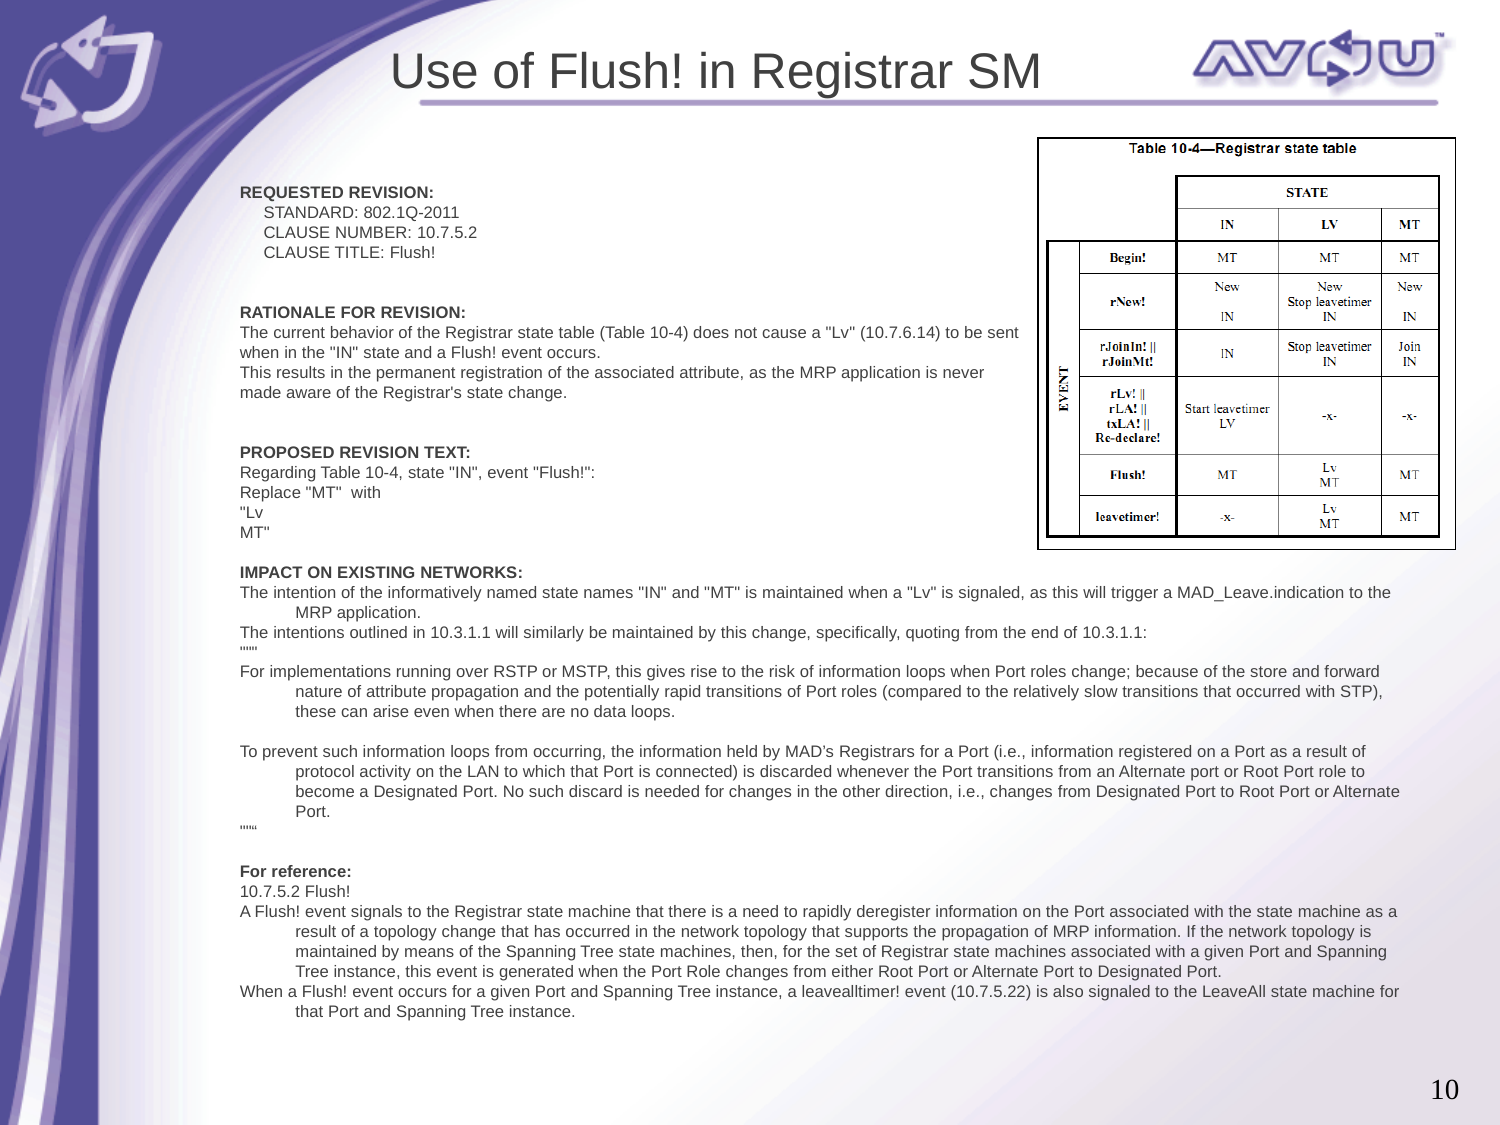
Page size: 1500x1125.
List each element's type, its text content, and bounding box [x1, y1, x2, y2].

slide_number 10 [1124, 1062, 1475, 1125]
picture [0, 0, 1500, 1125]
text_box REQUESTED REVISION: STANDARD: 802.1Q-2011 CLAUSE NUMBER: 10.7.5.2 CLAUSE TITLE: Flush! RATIONALE FOR REVISION: The current behavior of the Registrar state table (Table 10-4) does not cause a "Lv" (10.7.6.14) to be sent when in the "IN" state and a Flush! event occurs. This results in the permanent registration of the associated attribute, as the MRP application is never made aware of the Registrar's state change. PROPOSED REVISION TEXT: Regarding Table 10-4, state "IN", event "Flush!": Replace "MT" with "Lv MT" IMPACT ON EXISTING NETWORKS: The intention of the informatively named state names "IN" and "MT" is maintained when a "Lv" is signaled, as this will trigger a MAD_Leave.indication to the MRP application. The intentions outlined in 10.3.1.1 will similarly be maintained by this change, specifically, quoting from the end of 10.3.1.1: """ For implementations running over RSTP or MSTP, this gives rise to the risk of information loops when Port roles change; because of the store and forward nature of attribute propagation and the potentially rapid transitions of Port roles (compared to the relatively slow transitions that occurred with STP), these can arise even when there are no data loops. To prevent such information loops from occurring, the information held by MAD’s Registrars for a Port (i.e., information registered on a Port as a result of protocol activity on the LAN to which that Port is connected) is discarded whenever the Port transitions from an Alternate port or Root Port role to become a Designated Port. No such discard is needed for changes in the other direction, i.e., changes from Designated Port to Root Port or Alternate Port. ""“ For reference: 10.7.5.2 Flush! A Flush! event signals to the Registrar state machine that there is a need to rapidly deregister information on the Port associated with the state machine as a result of a topology change that has occurred in the network topology that supports the propagation of MRP information. If the network topology is maintained by means of the Spanning Tree state machines, then, for the set of Registrar state machines associated with a given Port and Spanning Tree instance, this event is generated when the Port Role changes from either Root Port or Alternate Port to Designated Port. When a Flush! event occurs for a given Port and Spanning Tree instance, a leavealltimer! event (10.7.5.22) is also signaled to the LeaveAll state machine for that Port and Spanning Tree instance. [224, 174, 1425, 1000]
text_box Use of Flush! in Registrar SM [374, 0, 1500, 138]
